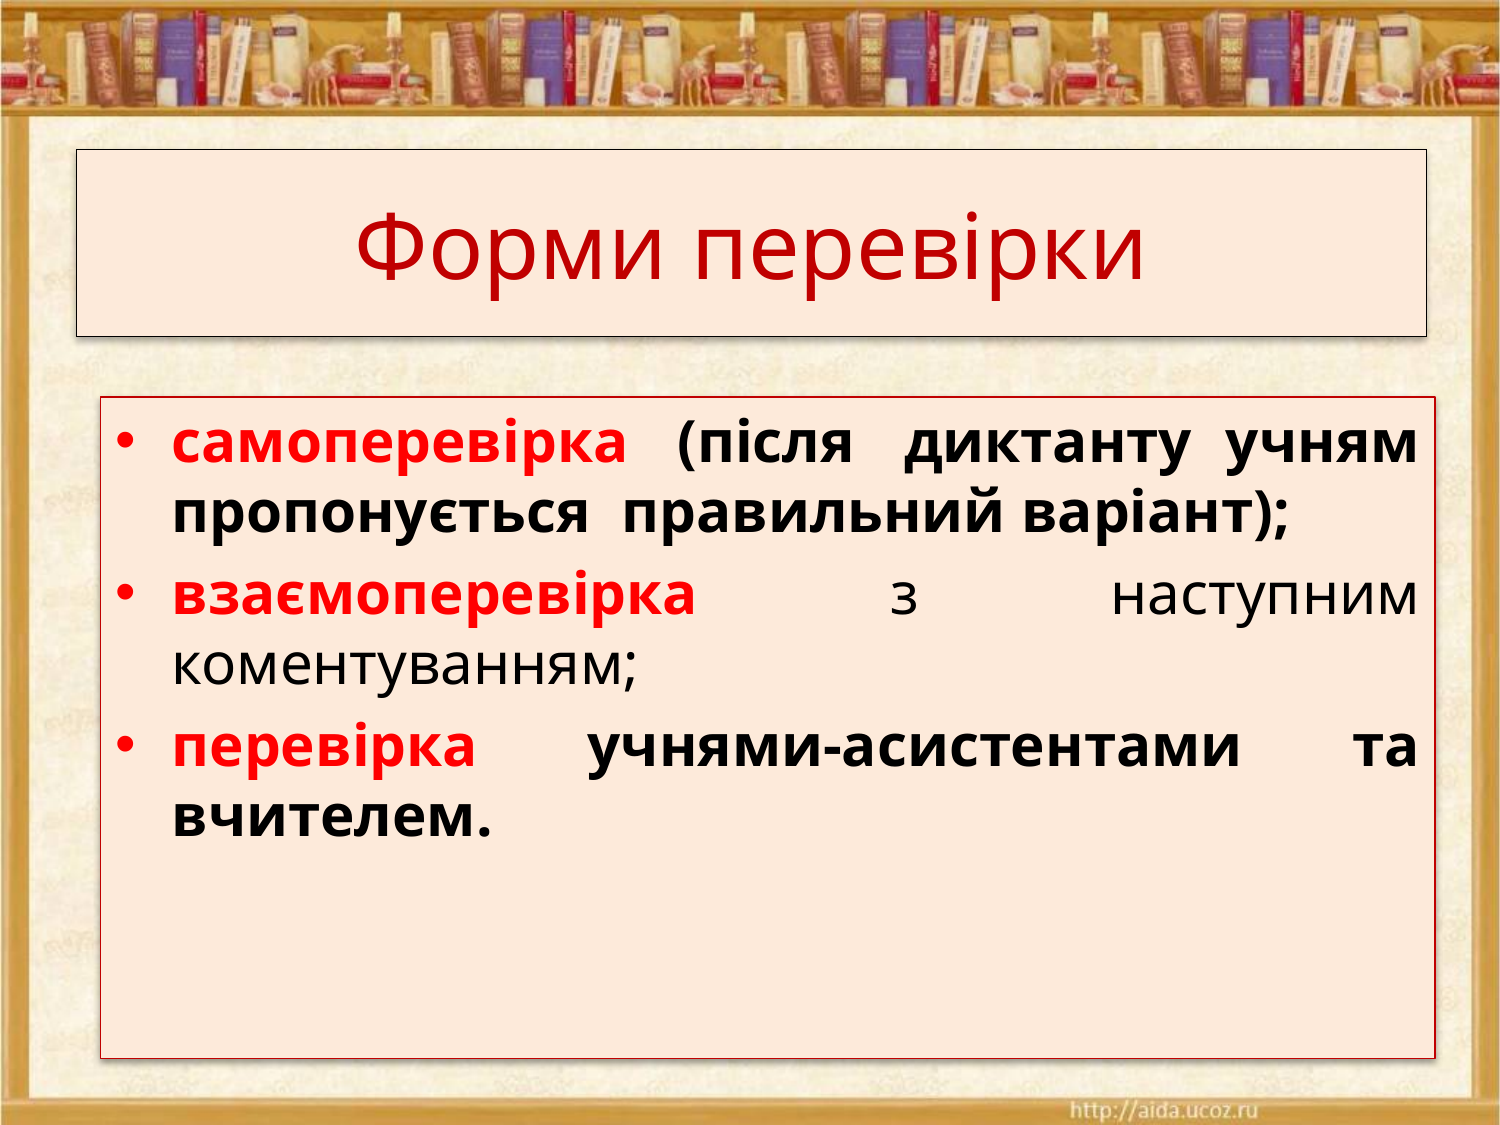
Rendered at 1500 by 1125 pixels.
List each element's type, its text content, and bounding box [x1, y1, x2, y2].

list самоперевірка (після диктанту учням пропонується правильний варіант); взаємоперевірка з наступним коментуванням; перевірка учнями-асистентами та вчителем. [100, 396, 1436, 1059]
title Форми перевірки [76, 149, 1427, 337]
picture [0, 0, 1500, 1125]
